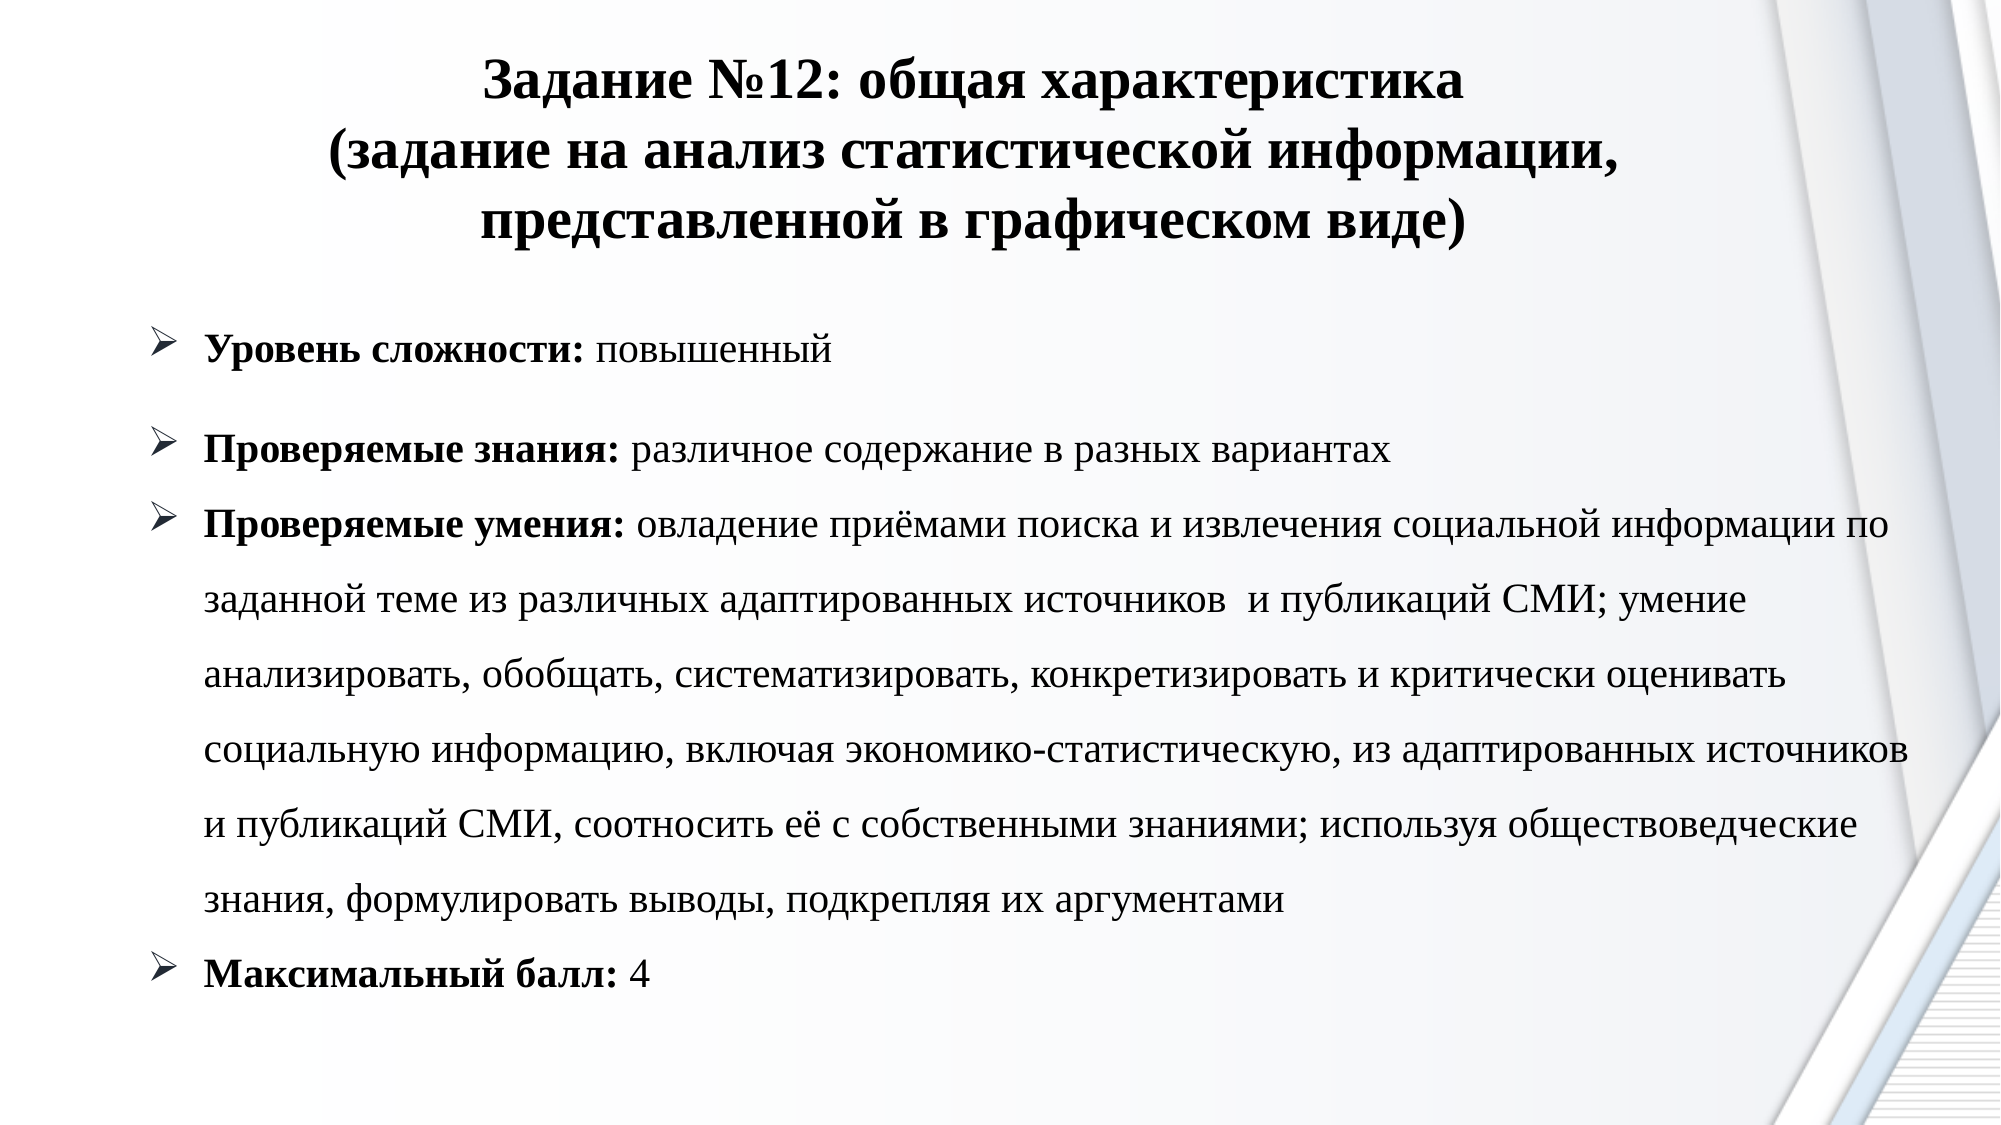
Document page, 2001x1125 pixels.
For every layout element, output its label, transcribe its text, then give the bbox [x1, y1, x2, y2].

picture [0, 0, 2001, 1125]
text_box Задание №12: общая характеристика (задание на анализ статистической информации, представленной в графическом виде) [98, 32, 1849, 258]
text_box Уровень сложности: повышенный Проверяемые знания: различное содержание в разных вариантах Проверяемые умения: овладение приёмами поиска и извлечения социальной информации по заданной теме из различных адаптированных источников и публикаций СМИ; умение анализировать, обобщать, систематизировать, конкретизировать и критически оценивать социальную информацию, включая экономико-статистическую, из адаптированных источников и публикаций СМИ, соотносить её с собственными знаниями; используя обществоведческие знания, формулировать выводы, подкрепляя их аргументами Максимальный балл: 4 [132, 263, 1933, 1004]
